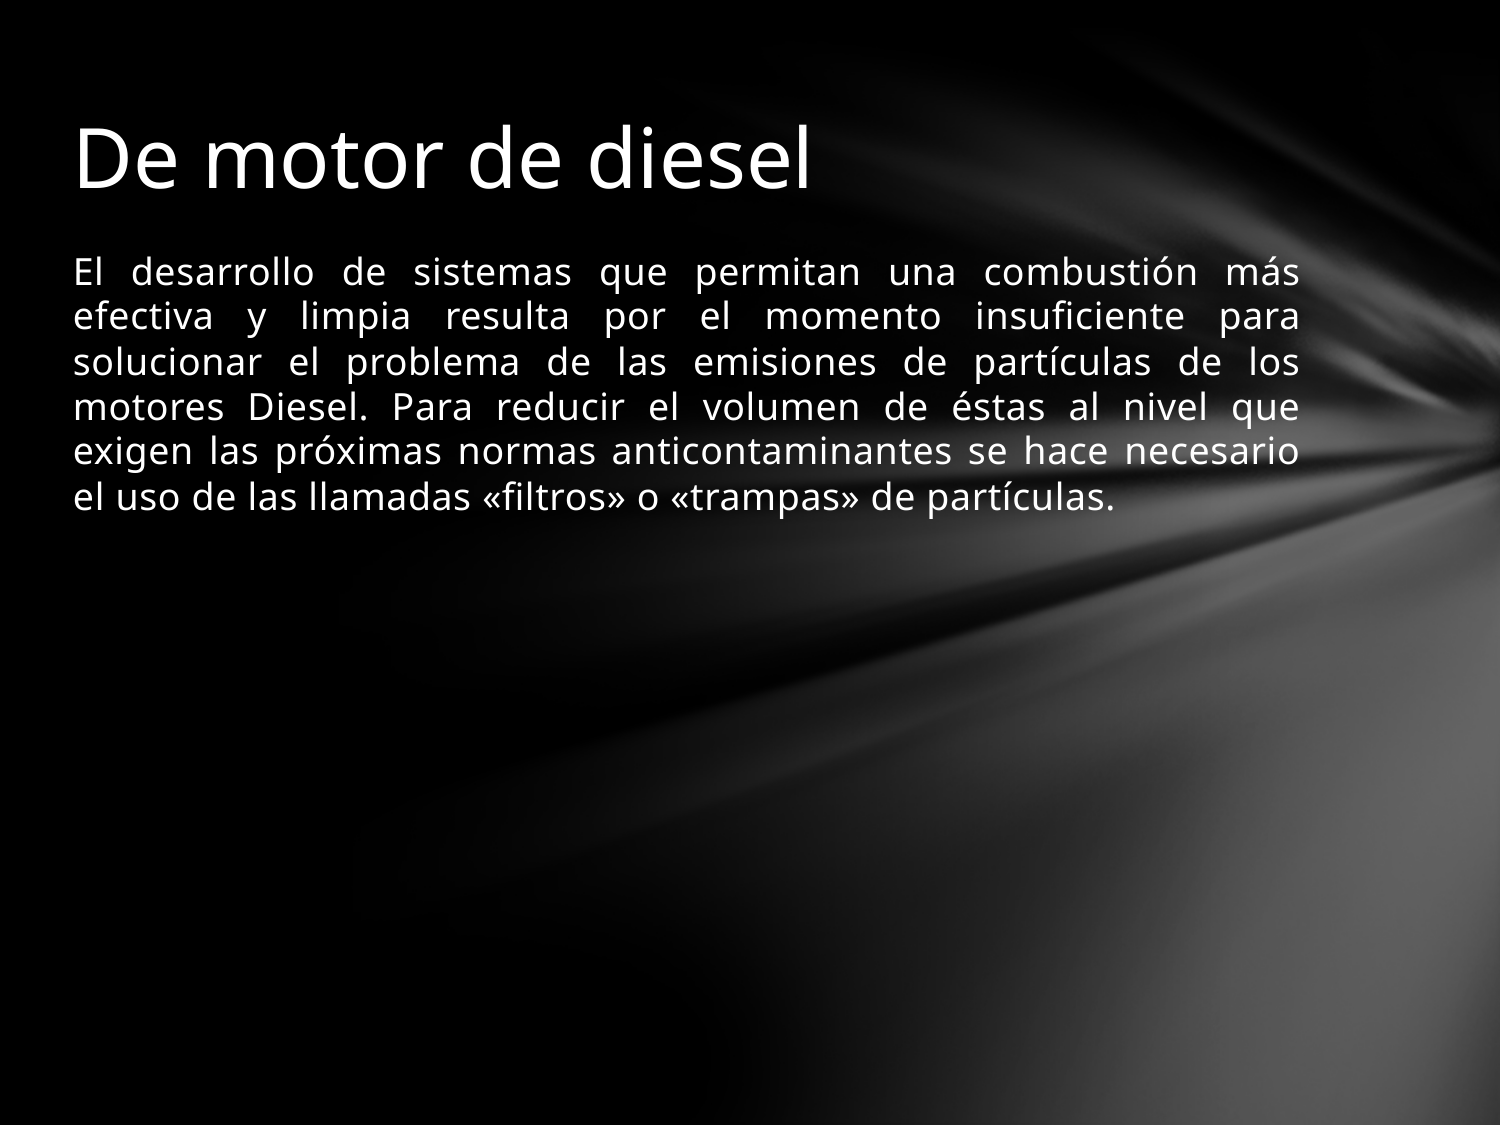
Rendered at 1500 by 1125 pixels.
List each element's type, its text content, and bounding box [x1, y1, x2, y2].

list El desarrollo de sistemas que permitan una combustión más efectiva y limpia resulta por el momento insuficiente para solucionar el problema de las emisiones de partículas de los motores Diesel. Para reducir el volumen de éstas al nivel que exigen las próximas normas anticontaminantes se hace necesario el uso de las llamadas «filtros» o «trampas» de partículas. [57, 239, 1318, 1015]
title De motor de diesel [57, 37, 1318, 213]
